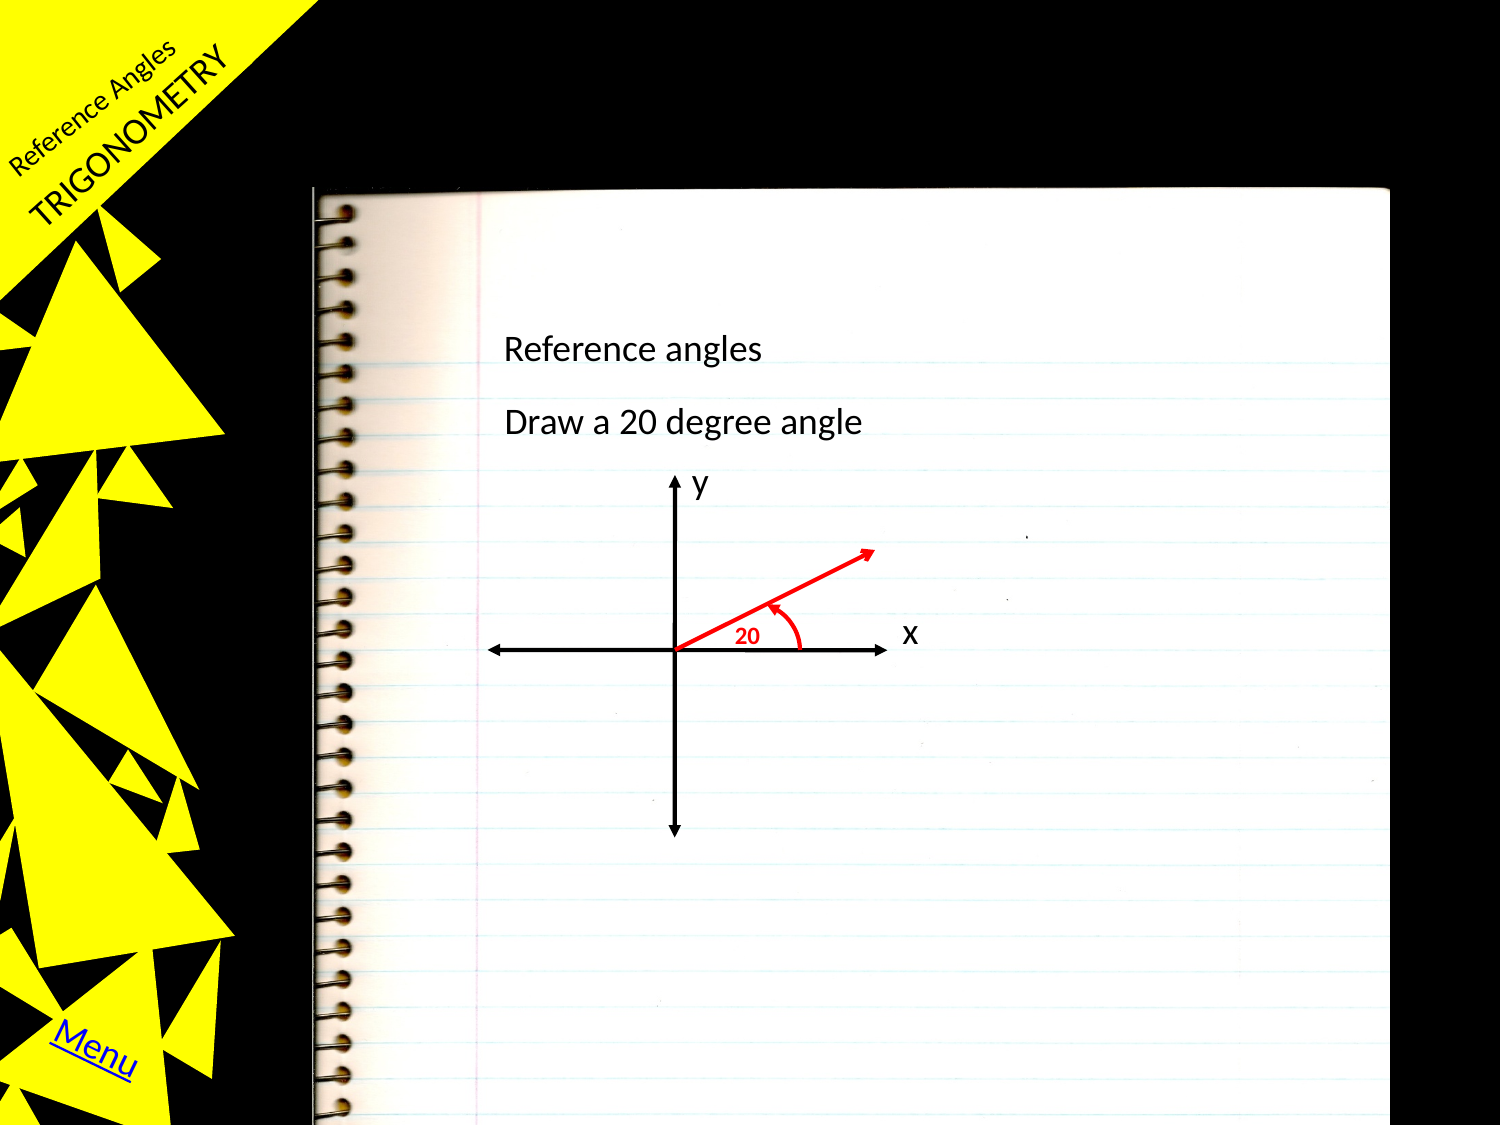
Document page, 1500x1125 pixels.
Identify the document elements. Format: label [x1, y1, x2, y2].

text_box [674, 549, 876, 651]
text_box [487, 449, 935, 838]
picture [312, 187, 1390, 1125]
text_box [0, 0, 321, 1125]
